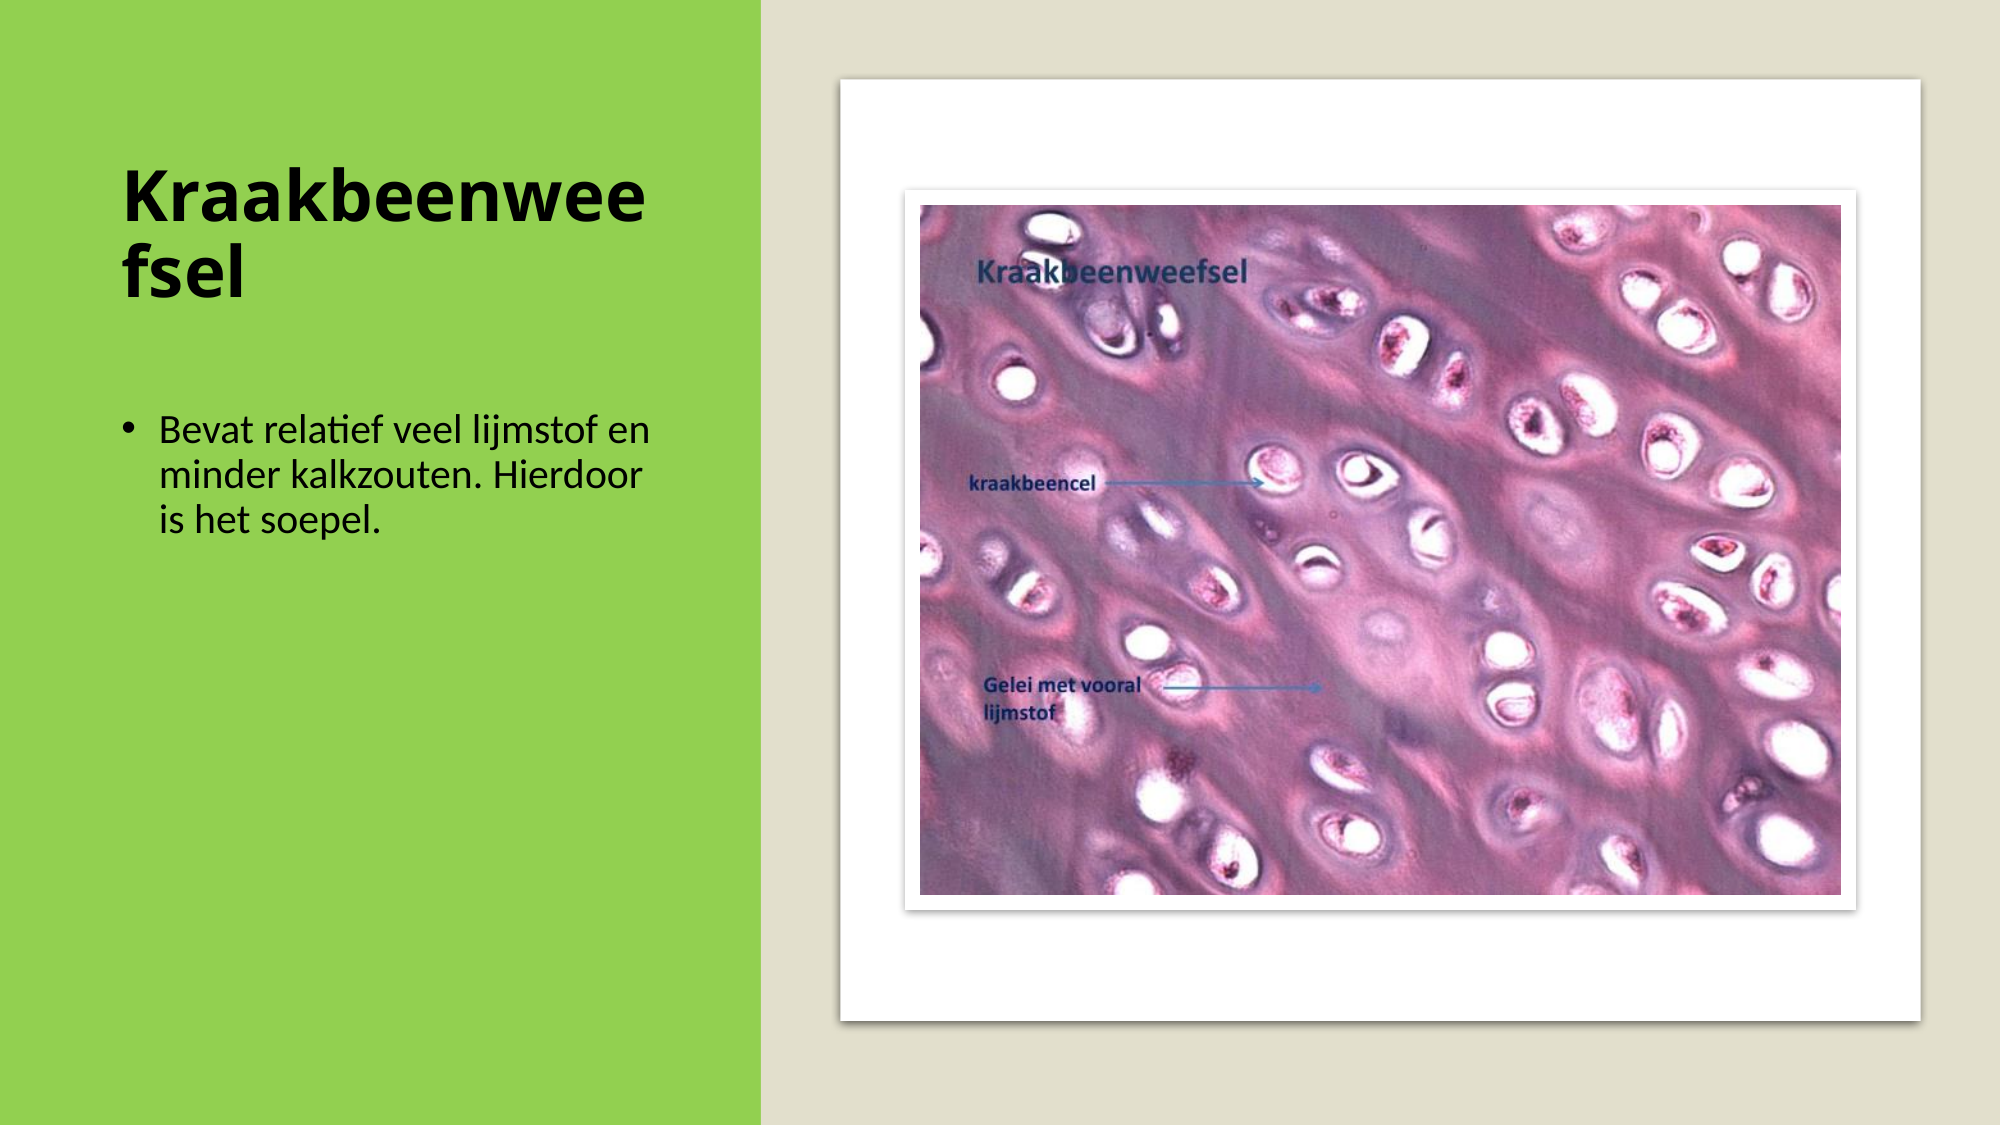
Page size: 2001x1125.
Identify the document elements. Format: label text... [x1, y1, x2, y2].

picture [919, 204, 1842, 896]
text_box [760, 0, 2000, 1125]
text_box [839, 78, 1922, 1022]
list Bevat relatief veel lijmstof en minder kalkzouten. Hierdoor is het soepel. [106, 399, 682, 1021]
title Kraakbeenweefsel [106, 103, 682, 370]
